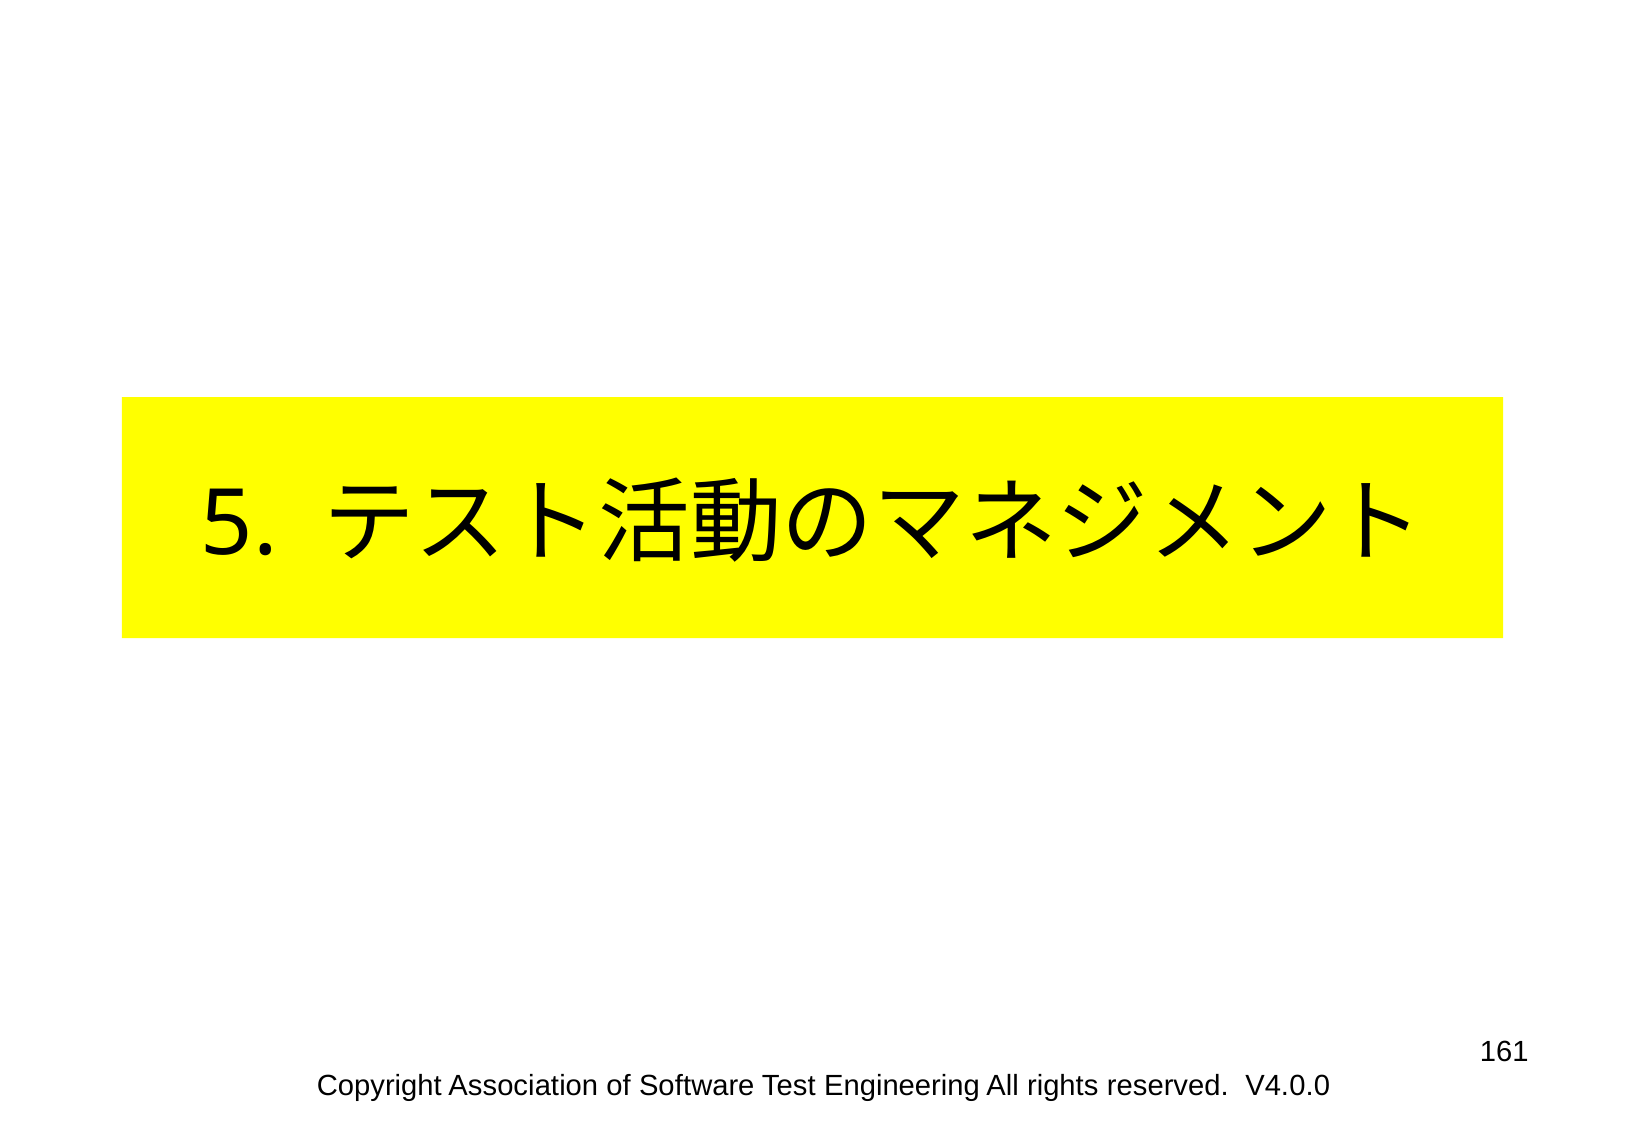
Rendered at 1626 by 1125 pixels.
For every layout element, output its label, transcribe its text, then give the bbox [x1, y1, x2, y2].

text_box 5. テスト活動のマネジメント [121, 397, 1504, 639]
slide_number ‹#› [1164, 1024, 1544, 1103]
footer Copyright Association of Software Test Engineering All rights reserved. V4.0.0 [233, 1058, 1415, 1103]
